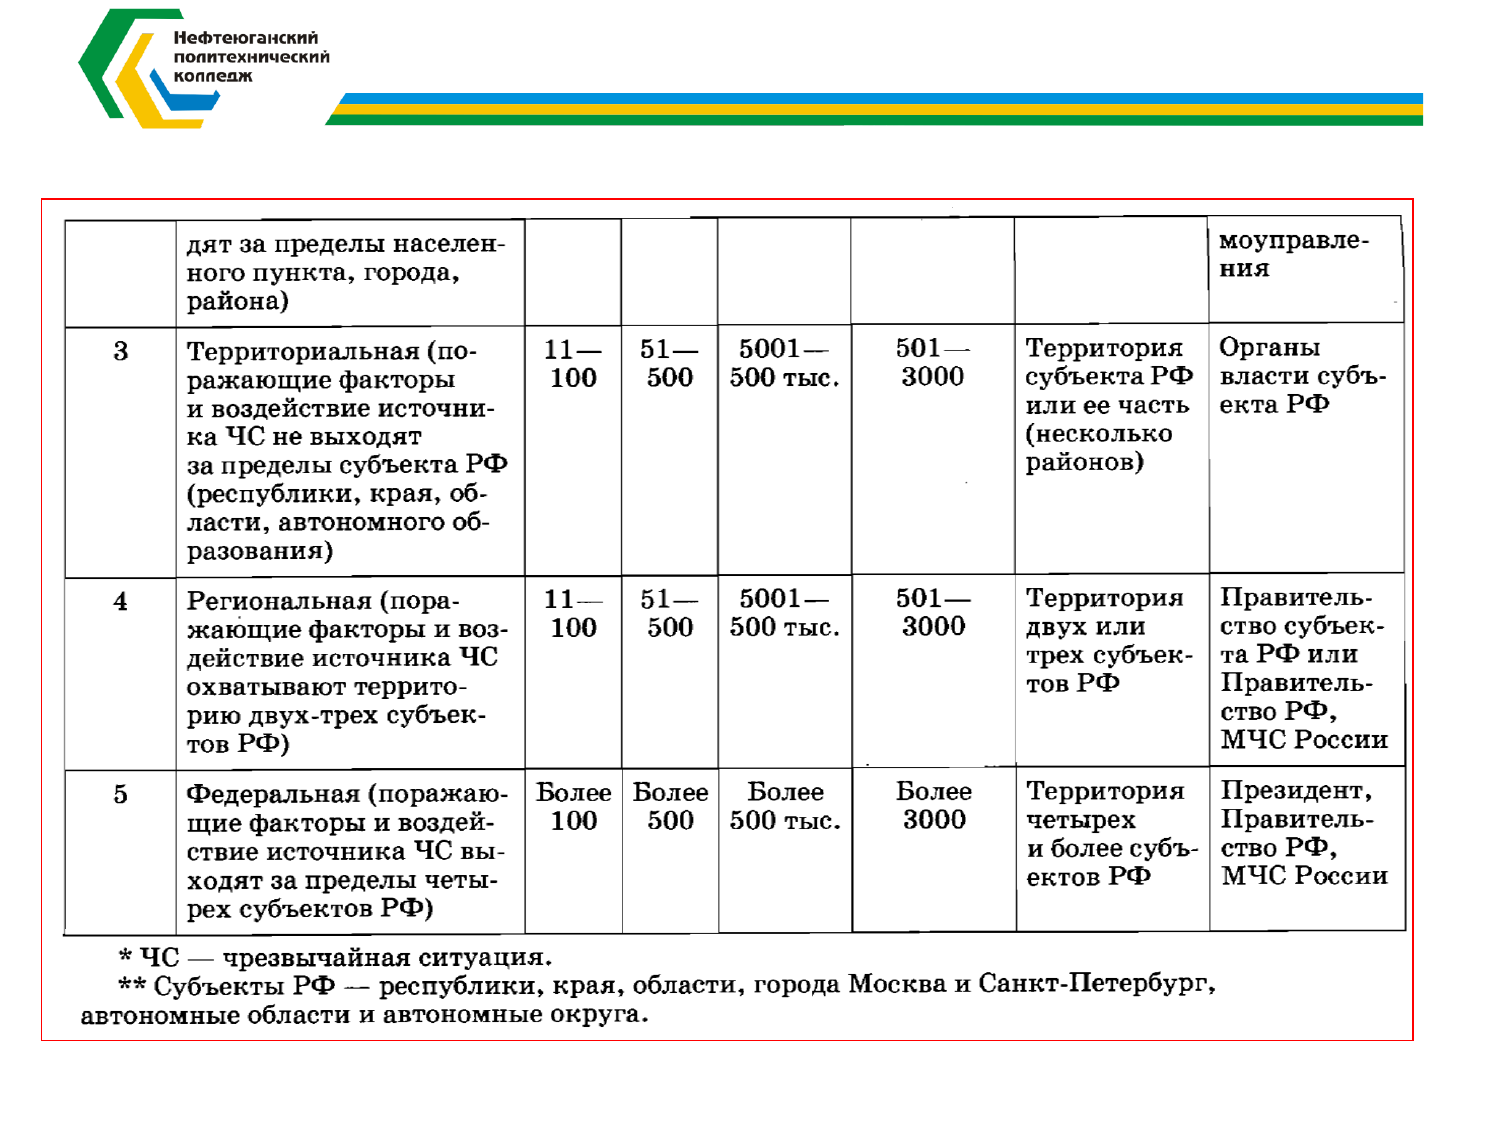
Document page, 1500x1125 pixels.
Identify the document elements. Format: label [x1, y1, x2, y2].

list [307, 0, 1148, 1125]
picture [1148, 105, 1424, 126]
picture [53, 0, 307, 147]
